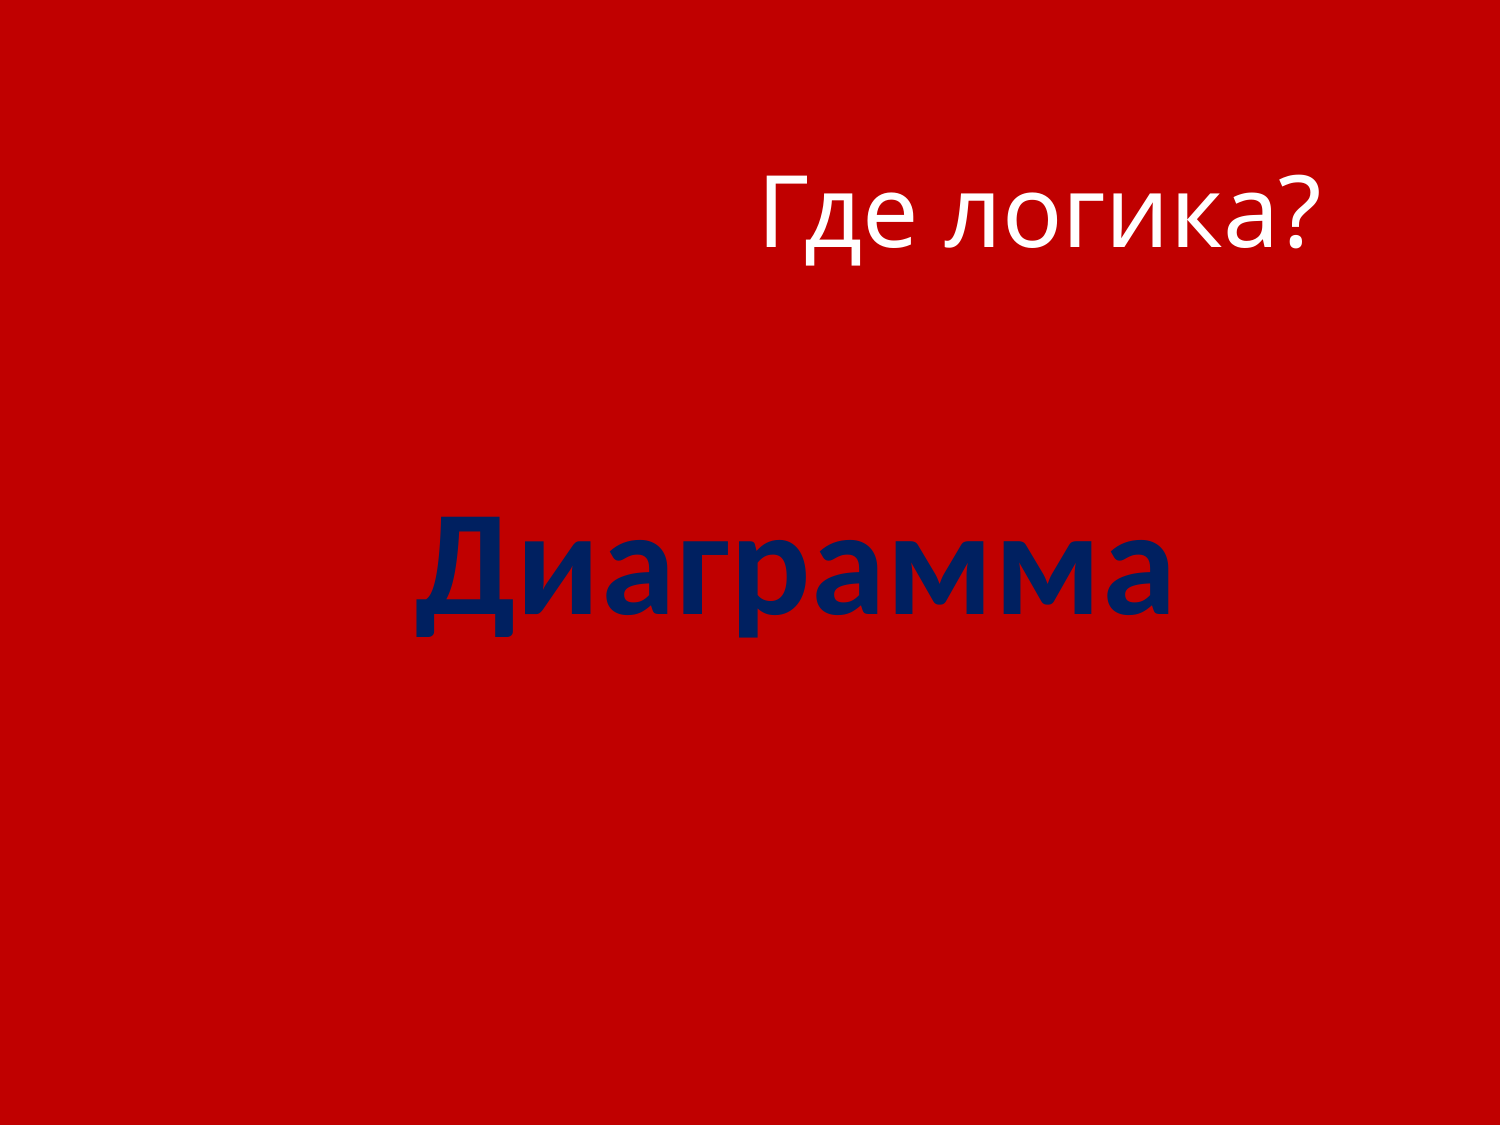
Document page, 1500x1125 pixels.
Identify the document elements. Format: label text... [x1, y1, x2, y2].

text_box Диаграмма [400, 456, 1194, 652]
text_box Где логика? [742, 140, 1338, 276]
